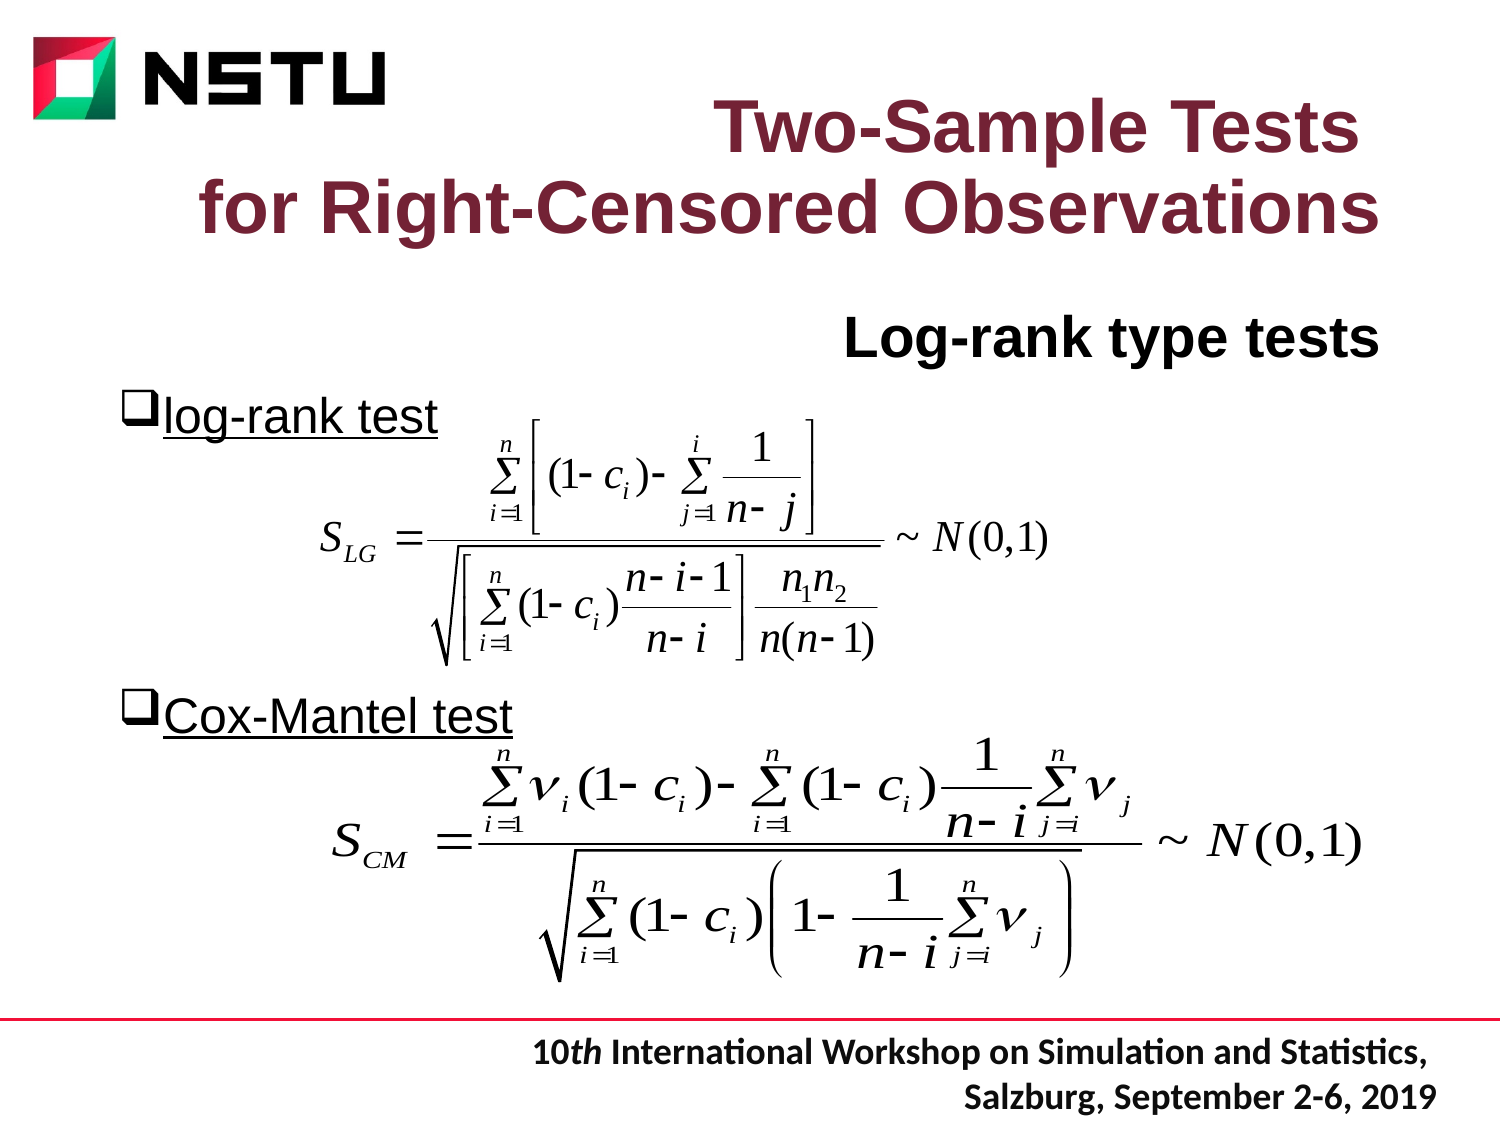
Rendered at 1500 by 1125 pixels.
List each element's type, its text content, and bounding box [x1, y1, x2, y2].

title Two-Sample Tests for Right-Censored Observations [103, 59, 1397, 278]
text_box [321, 721, 1374, 991]
text_box 10th International Workshop on Simulation and Statistics, Salzburg, September 2-6, 2019 [71, 1020, 1453, 1125]
list Log-rank type tests log-rank test Cox-Mantel test [103, 299, 1397, 1014]
picture [33, 0, 385, 157]
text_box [312, 411, 1056, 677]
